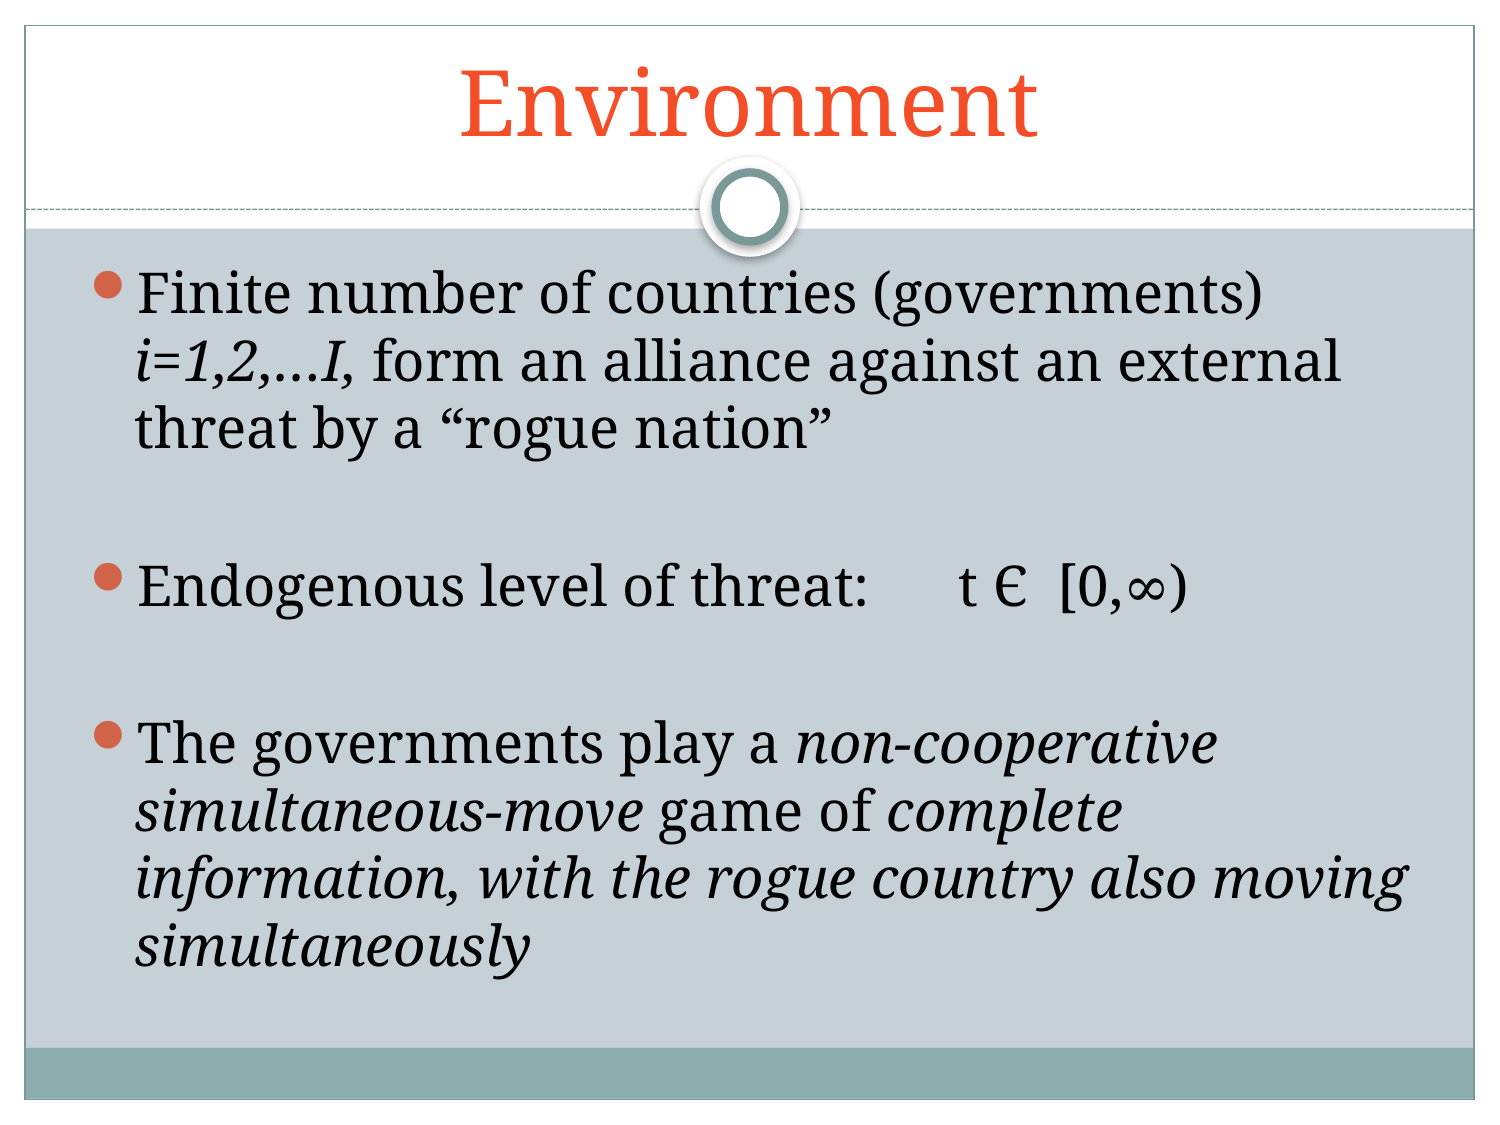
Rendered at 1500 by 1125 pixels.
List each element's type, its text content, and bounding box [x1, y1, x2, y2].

title Environment [49, 37, 1450, 163]
list Finite number of countries (governments) i=1,2,…I, form an alliance against an external threat by a “rogue nation” Endogenous level of threat: t Є [0,∞) The governments play a non-cooperative simultaneous-move game of complete information, with the rogue country also moving simultaneously [74, 249, 1426, 1125]
